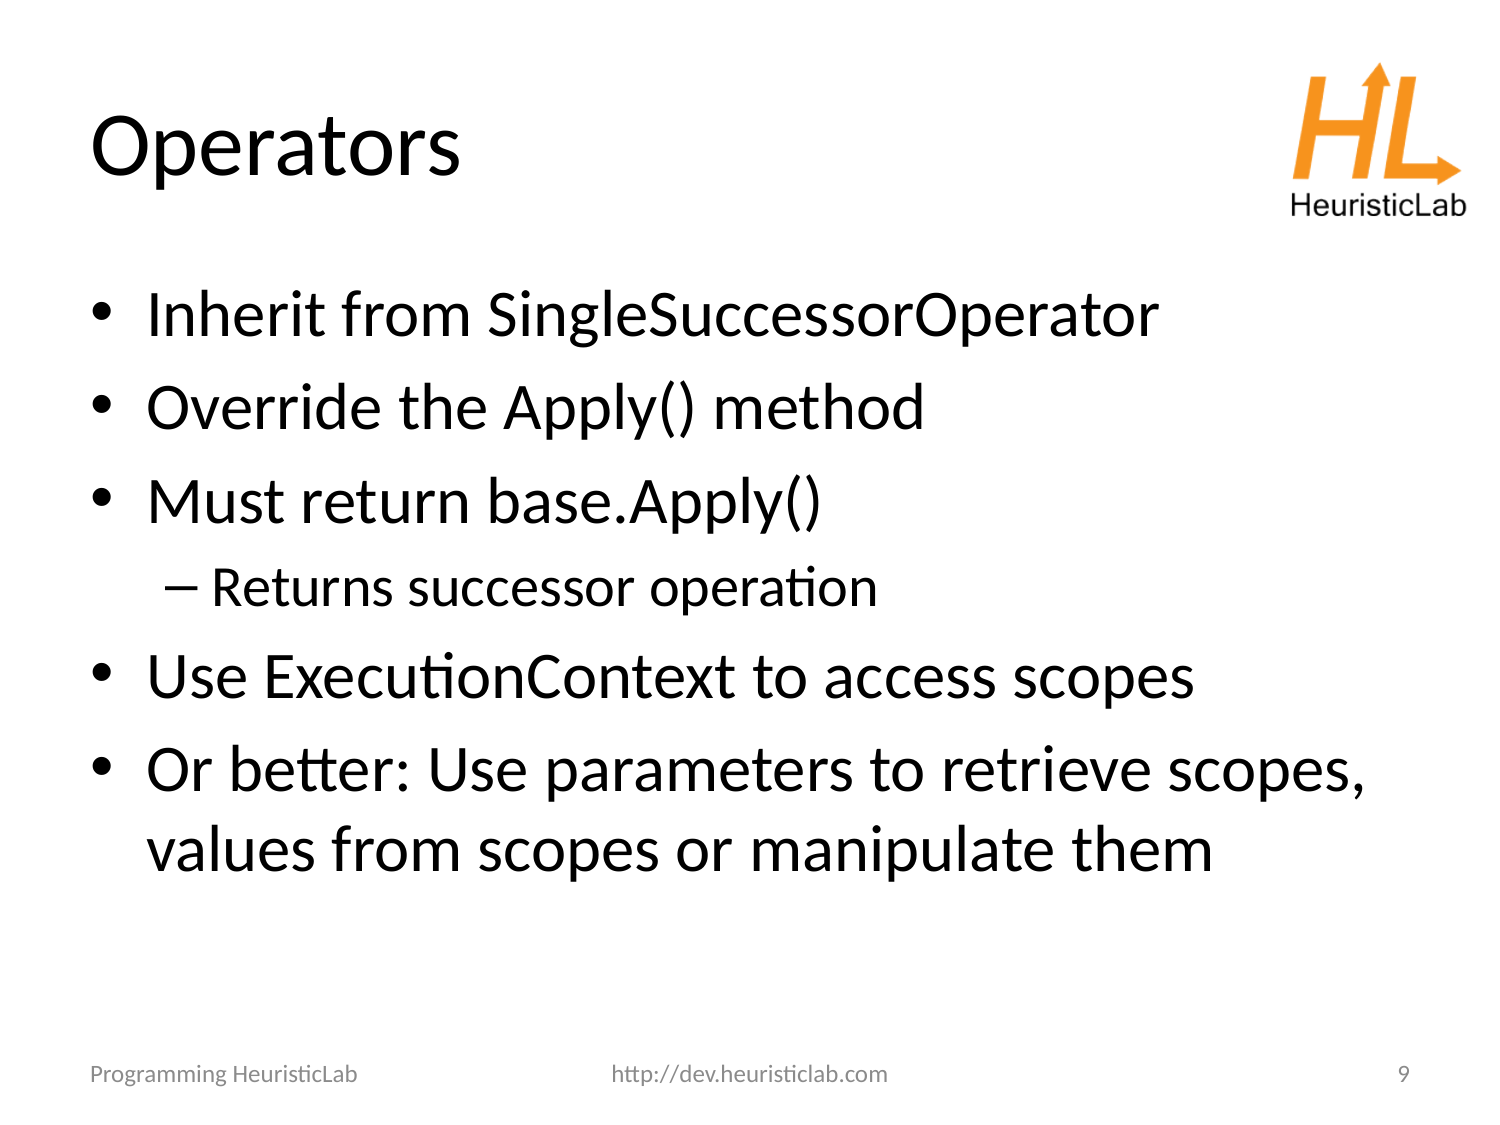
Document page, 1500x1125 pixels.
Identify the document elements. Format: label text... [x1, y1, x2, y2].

picture [1281, 27, 1474, 244]
footer http://dev.heuristiclab.com [512, 1042, 988, 1103]
slide_number Programming HeuristicLab [75, 1042, 425, 1103]
title Operators [75, 45, 1282, 233]
slide_number 9 [1074, 1042, 1425, 1103]
list Inherit from SingleSuccessorOperator Override the Apply() method Must return base.Apply() Returns successor operation Use ExecutionContext to access scopes Or better: Use parameters to retrieve scopes, values from scopes or manipulate them [75, 262, 1425, 1005]
